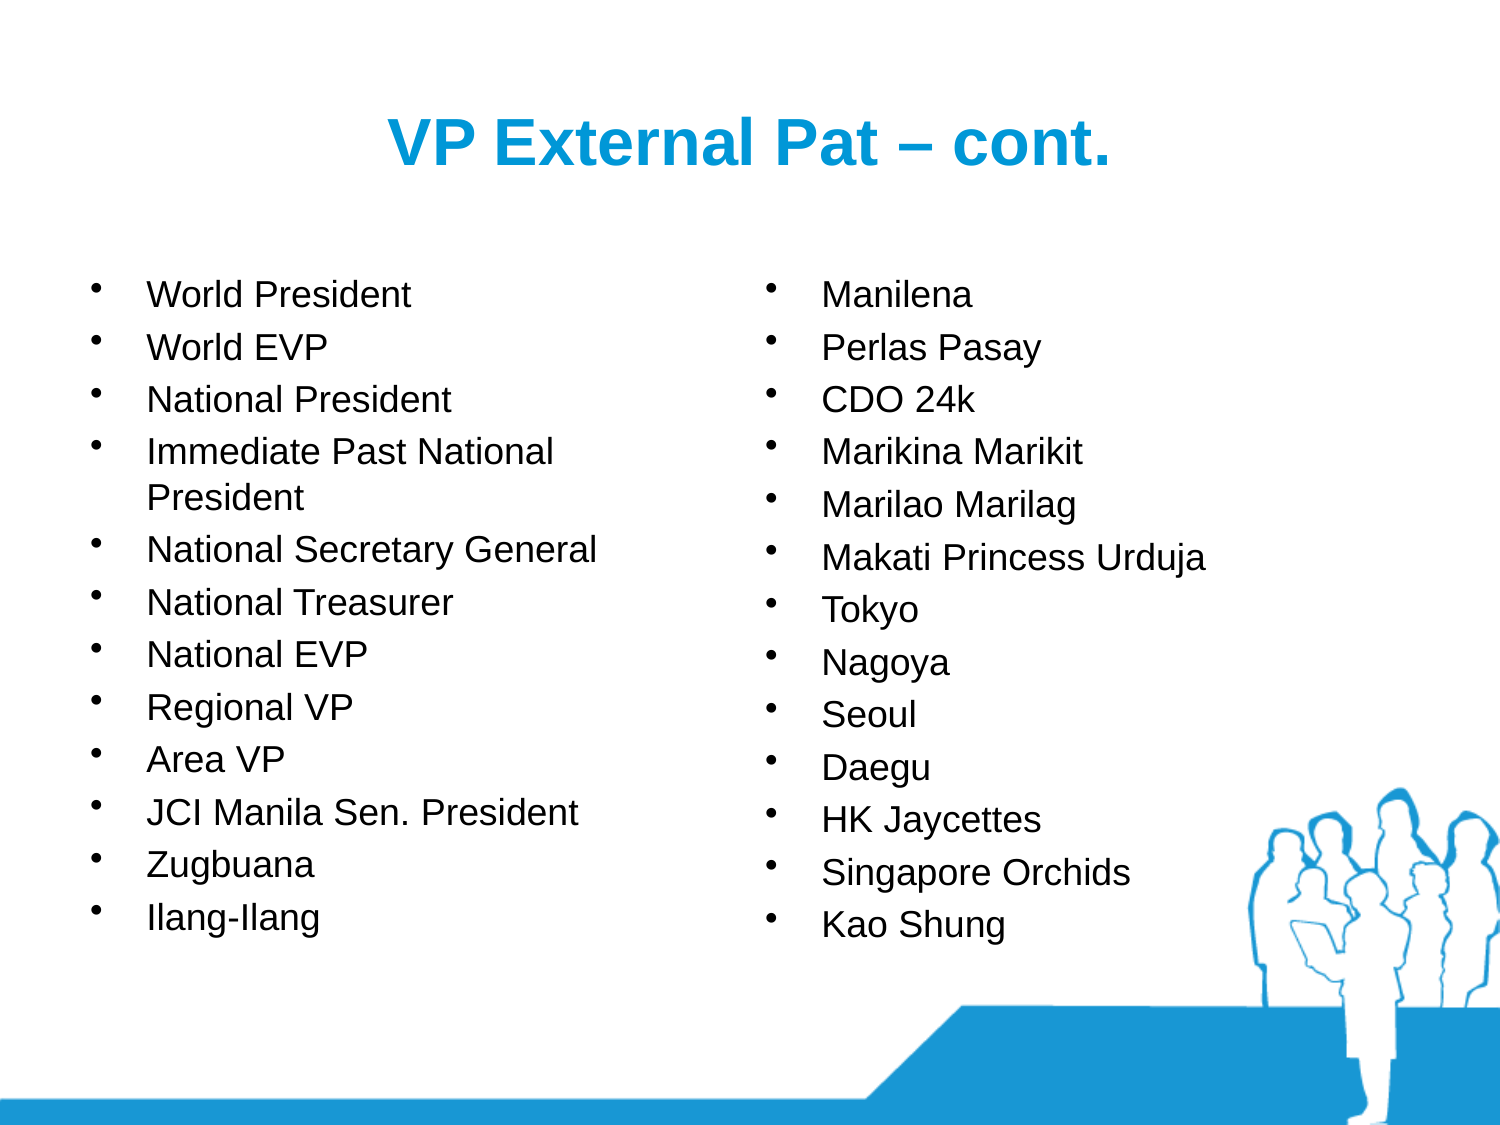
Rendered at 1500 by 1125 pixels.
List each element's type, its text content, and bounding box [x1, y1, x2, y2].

picture [0, 0, 1500, 1125]
list World President World EVP National President Immediate Past National President National Secretary General National Treasurer National EVP Regional VP Area VP JCI Manila Sen. President Zugbuana Ilang-Ilang [74, 262, 726, 1006]
text_box Manilena Perlas Pasay CDO 24k Marikina Marikit Marilao Marilag Makati Princess Urduja Tokyo Nagoya Seoul Daegu HK Jaycettes Singapore Orchids Kao Shung [750, 262, 1400, 1075]
title VP External Pat – cont. [74, 44, 1426, 233]
